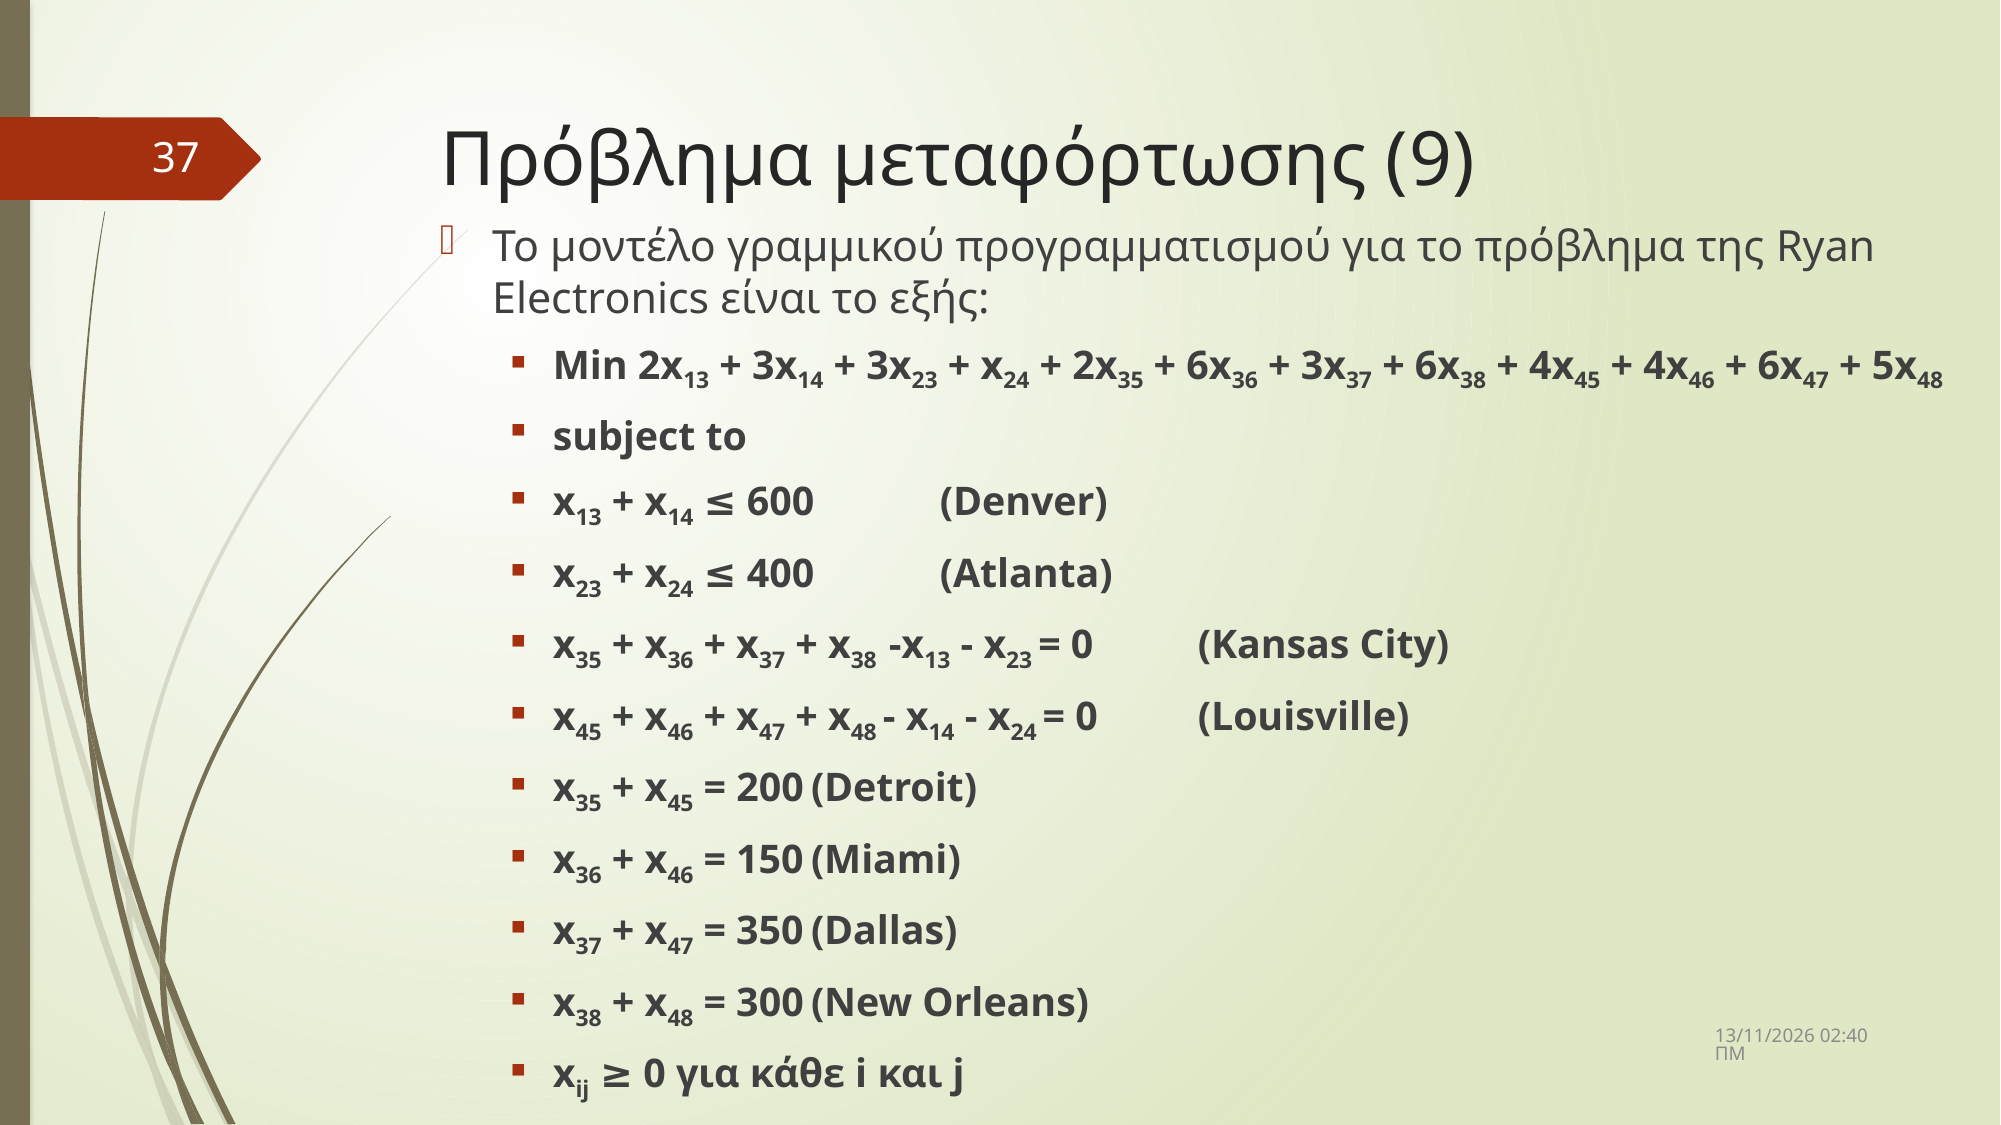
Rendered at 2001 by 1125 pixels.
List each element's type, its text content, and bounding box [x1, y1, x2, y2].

title Πρόβλημα μεταφόρτωσης (9) [425, 102, 1888, 211]
slide_number 37 [87, 129, 216, 190]
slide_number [1699, 1005, 1888, 1067]
list Το μοντέλο γραμμικού προγραμματισμού για το πρόβλημα της Ryan Electronics είναι το εξής: Min 2x13 + 3x14 + 3x23 + x24 + 2x35 + 6x36 + 3x37 + 6x38 + 4x45 + 4x46 + 6x47 + 5x48 subject to x13 + x14 ≤ 600 (Denver) x23 + x24 ≤ 400 (Atlanta) x35 + x36 + x37 + x38 -x13 - x23 = 0 (Kansas City) x45 + x46 + x47 + x48 - x14 - x24 = 0 (Louisville) x35 + x45 = 200 (Detroit) x36 + x46 = 150 (Miami) x37 + x47 = 350 (Dallas) x38 + x48 = 300 (New Orleans) xij ≥ 0 για κάθε i και j [424, 211, 2000, 1125]
